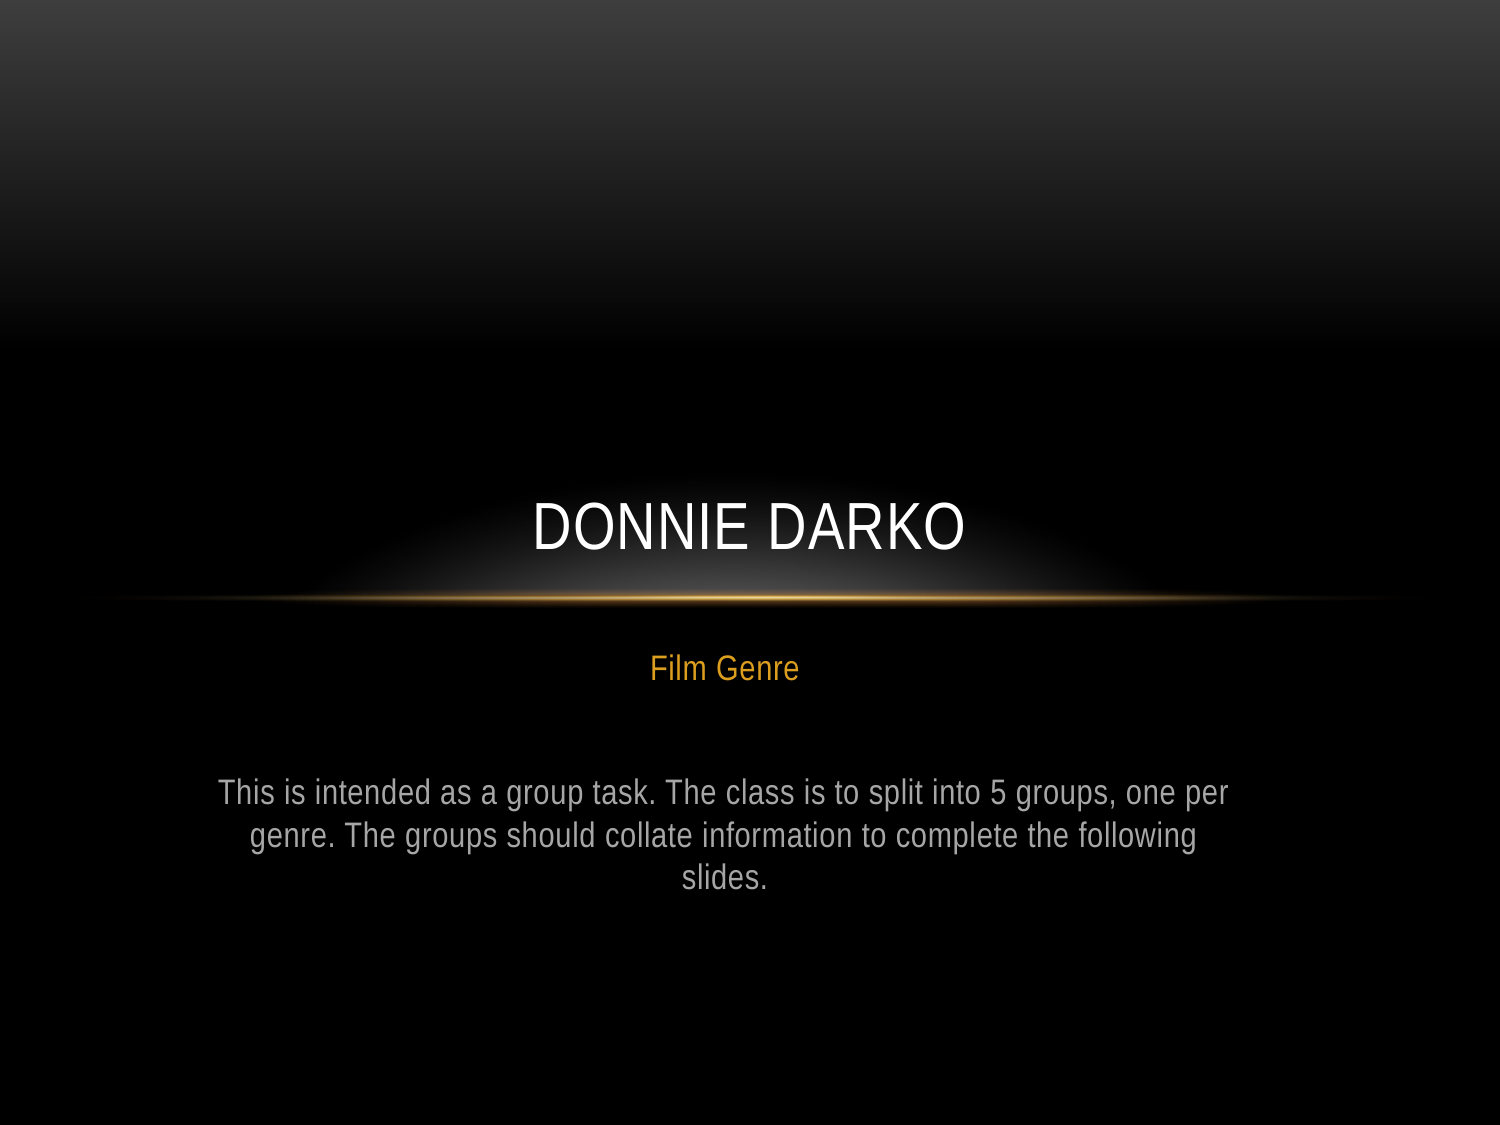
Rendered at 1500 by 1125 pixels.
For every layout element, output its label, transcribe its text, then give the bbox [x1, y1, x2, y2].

picture [0, 0, 1500, 750]
title Donnie Darko [112, 329, 1388, 571]
subtitle Film Genre This is intended as a group task. The class is to split into 5 groups, one per genre. The groups should collate information to complete the following slides. [200, 637, 1250, 925]
